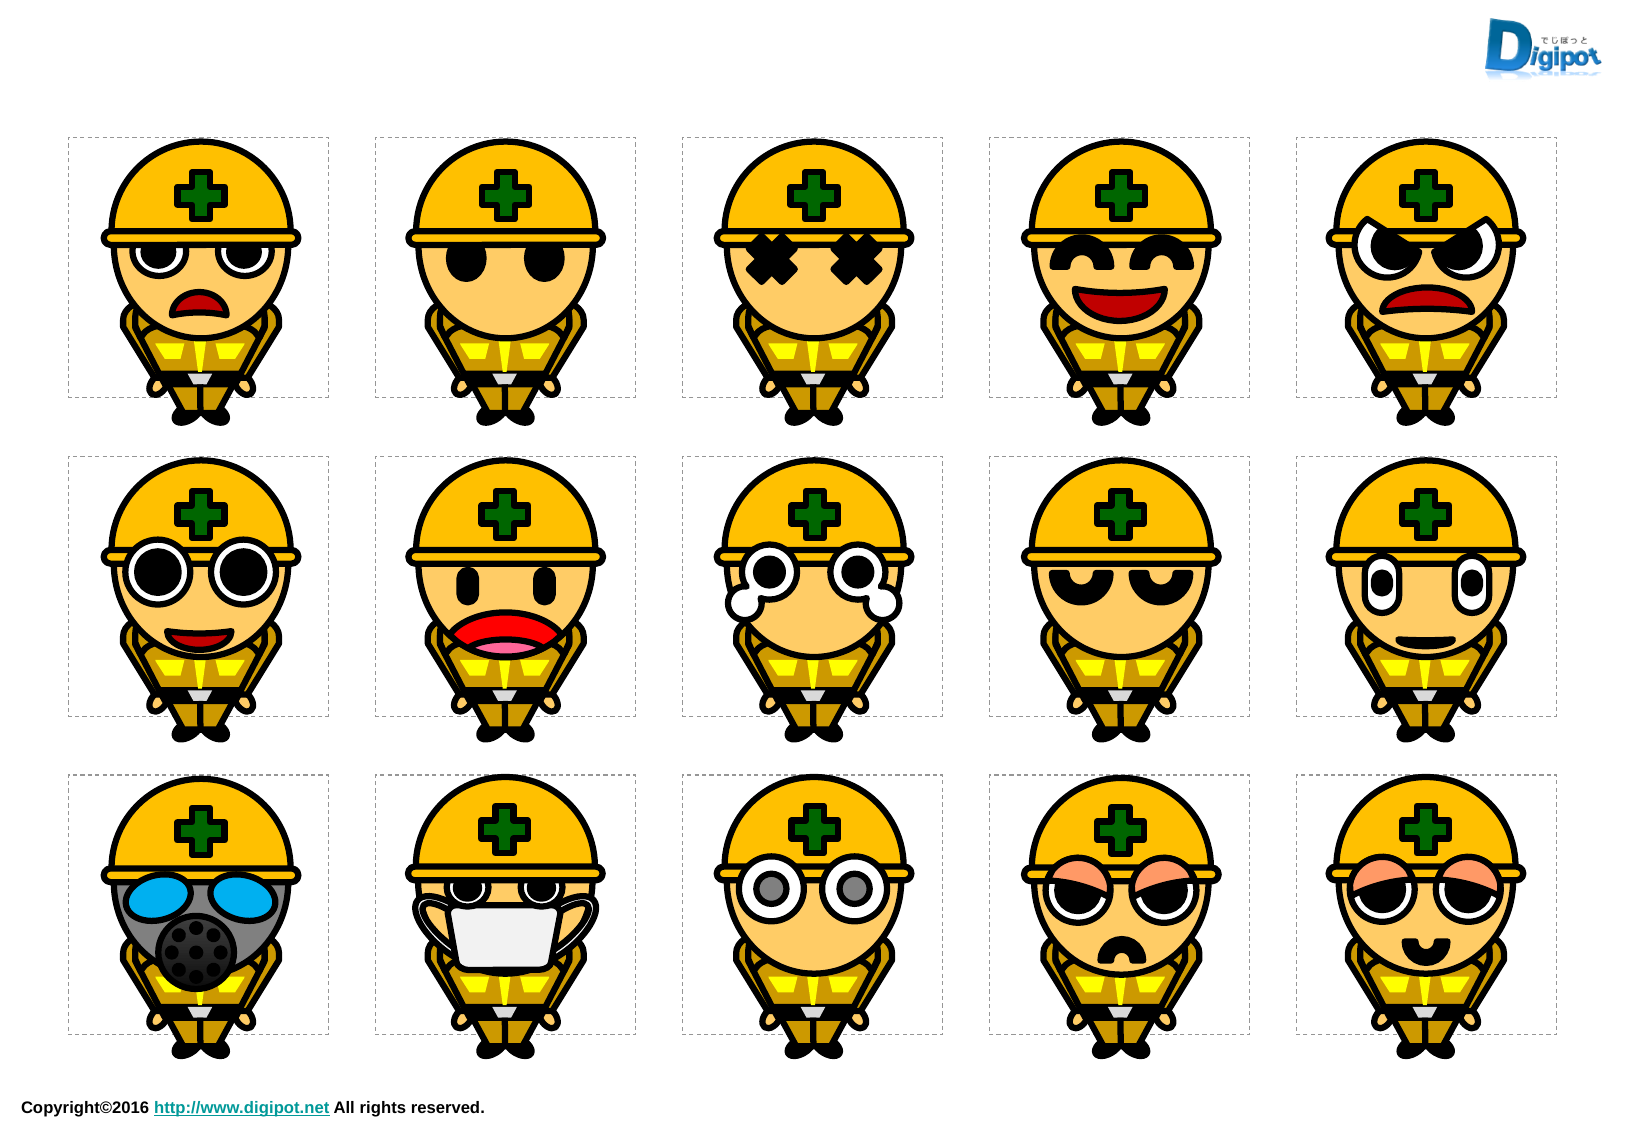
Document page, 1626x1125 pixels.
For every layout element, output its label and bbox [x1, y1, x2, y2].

text_box [1328, 460, 1524, 738]
text_box [716, 776, 912, 1055]
text_box [103, 460, 299, 738]
text_box [1023, 777, 1219, 1055]
text_box [408, 141, 604, 421]
text_box [406, 776, 606, 1055]
text_box [103, 141, 299, 421]
text_box [408, 460, 604, 738]
picture [1485, 18, 1602, 82]
text_box [1023, 141, 1219, 421]
text_box [1328, 776, 1524, 1055]
text_box [716, 141, 912, 421]
text_box [1328, 141, 1524, 421]
text_box [103, 778, 299, 1055]
text_box [716, 460, 912, 738]
text_box [1023, 460, 1219, 738]
